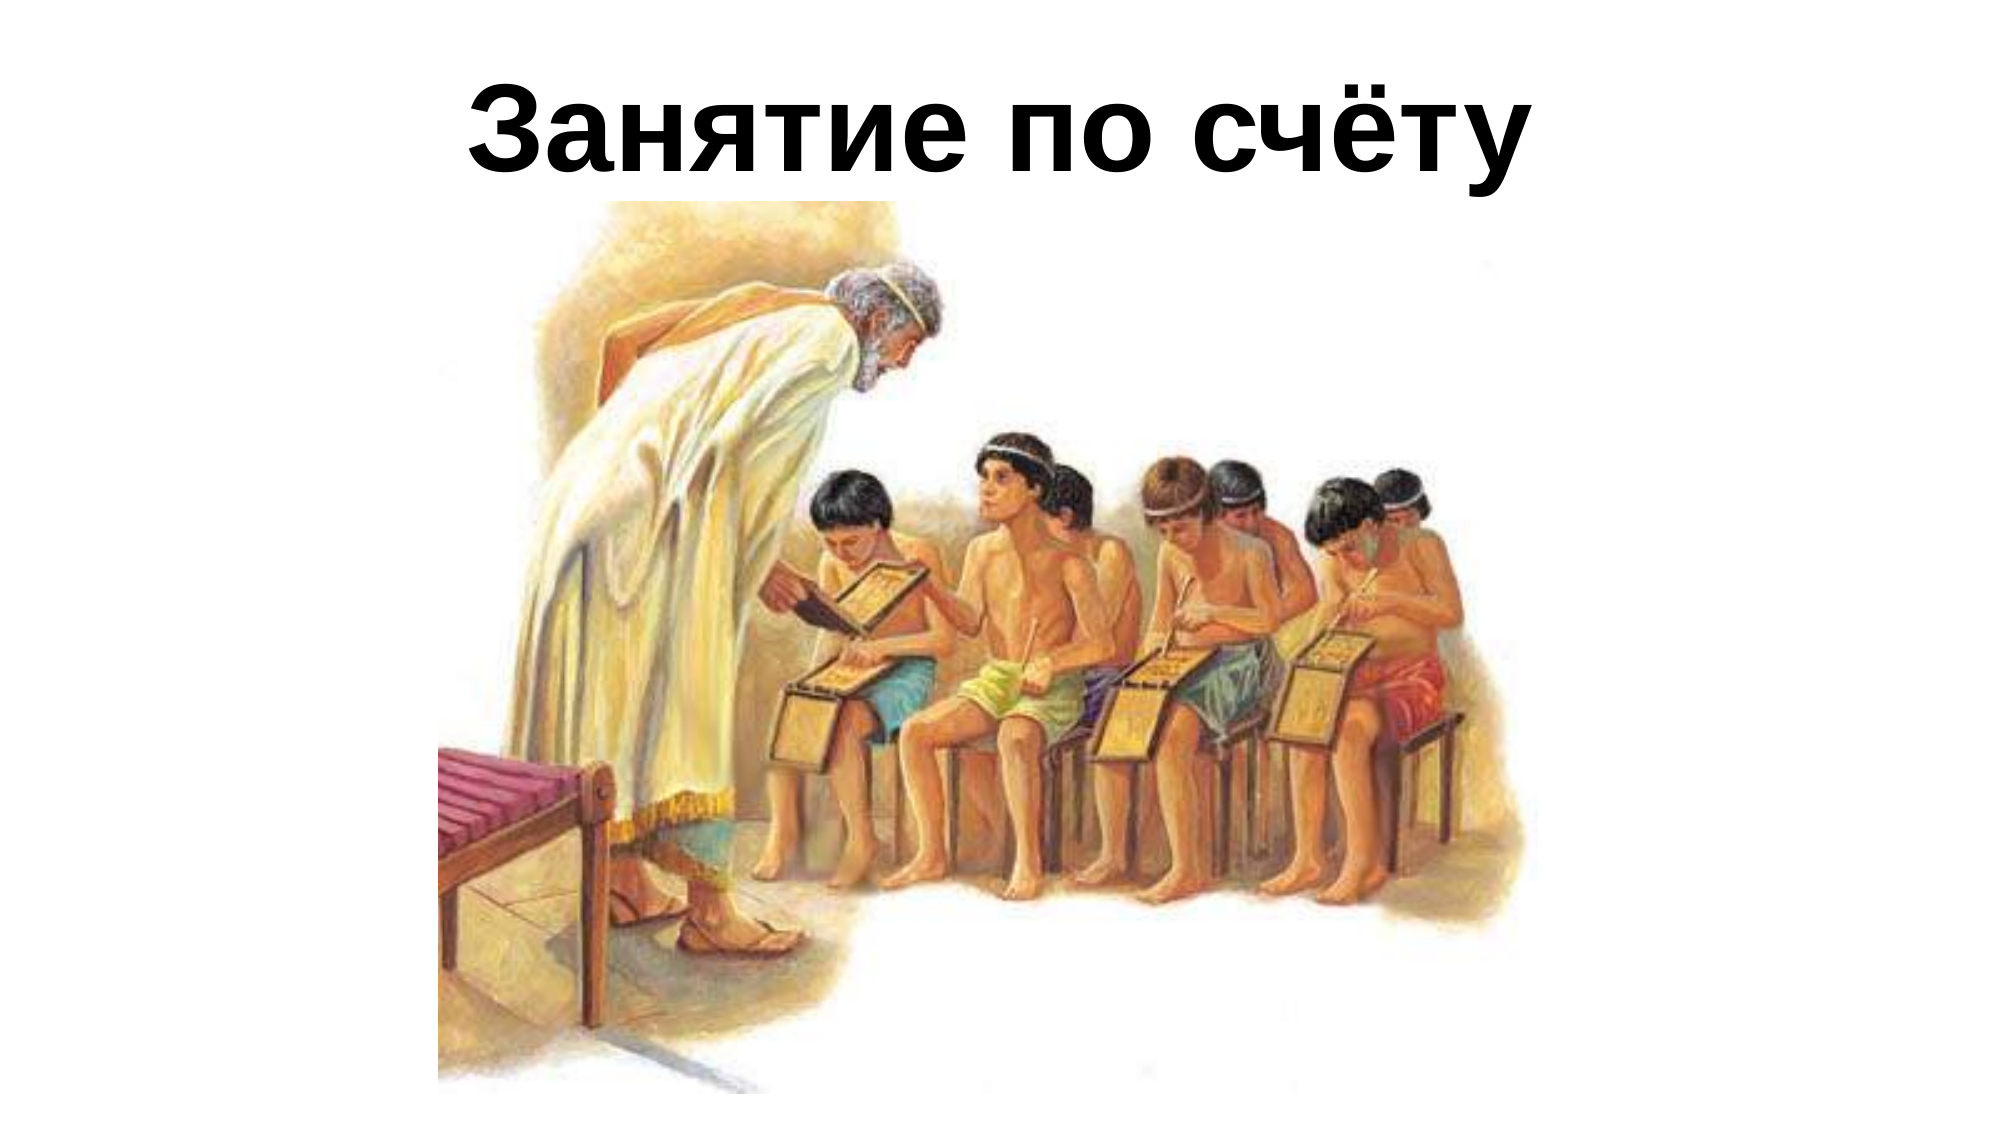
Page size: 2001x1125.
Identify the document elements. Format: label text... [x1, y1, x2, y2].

title Занятие по счёту [66, 59, 1934, 202]
picture [437, 201, 1538, 1094]
